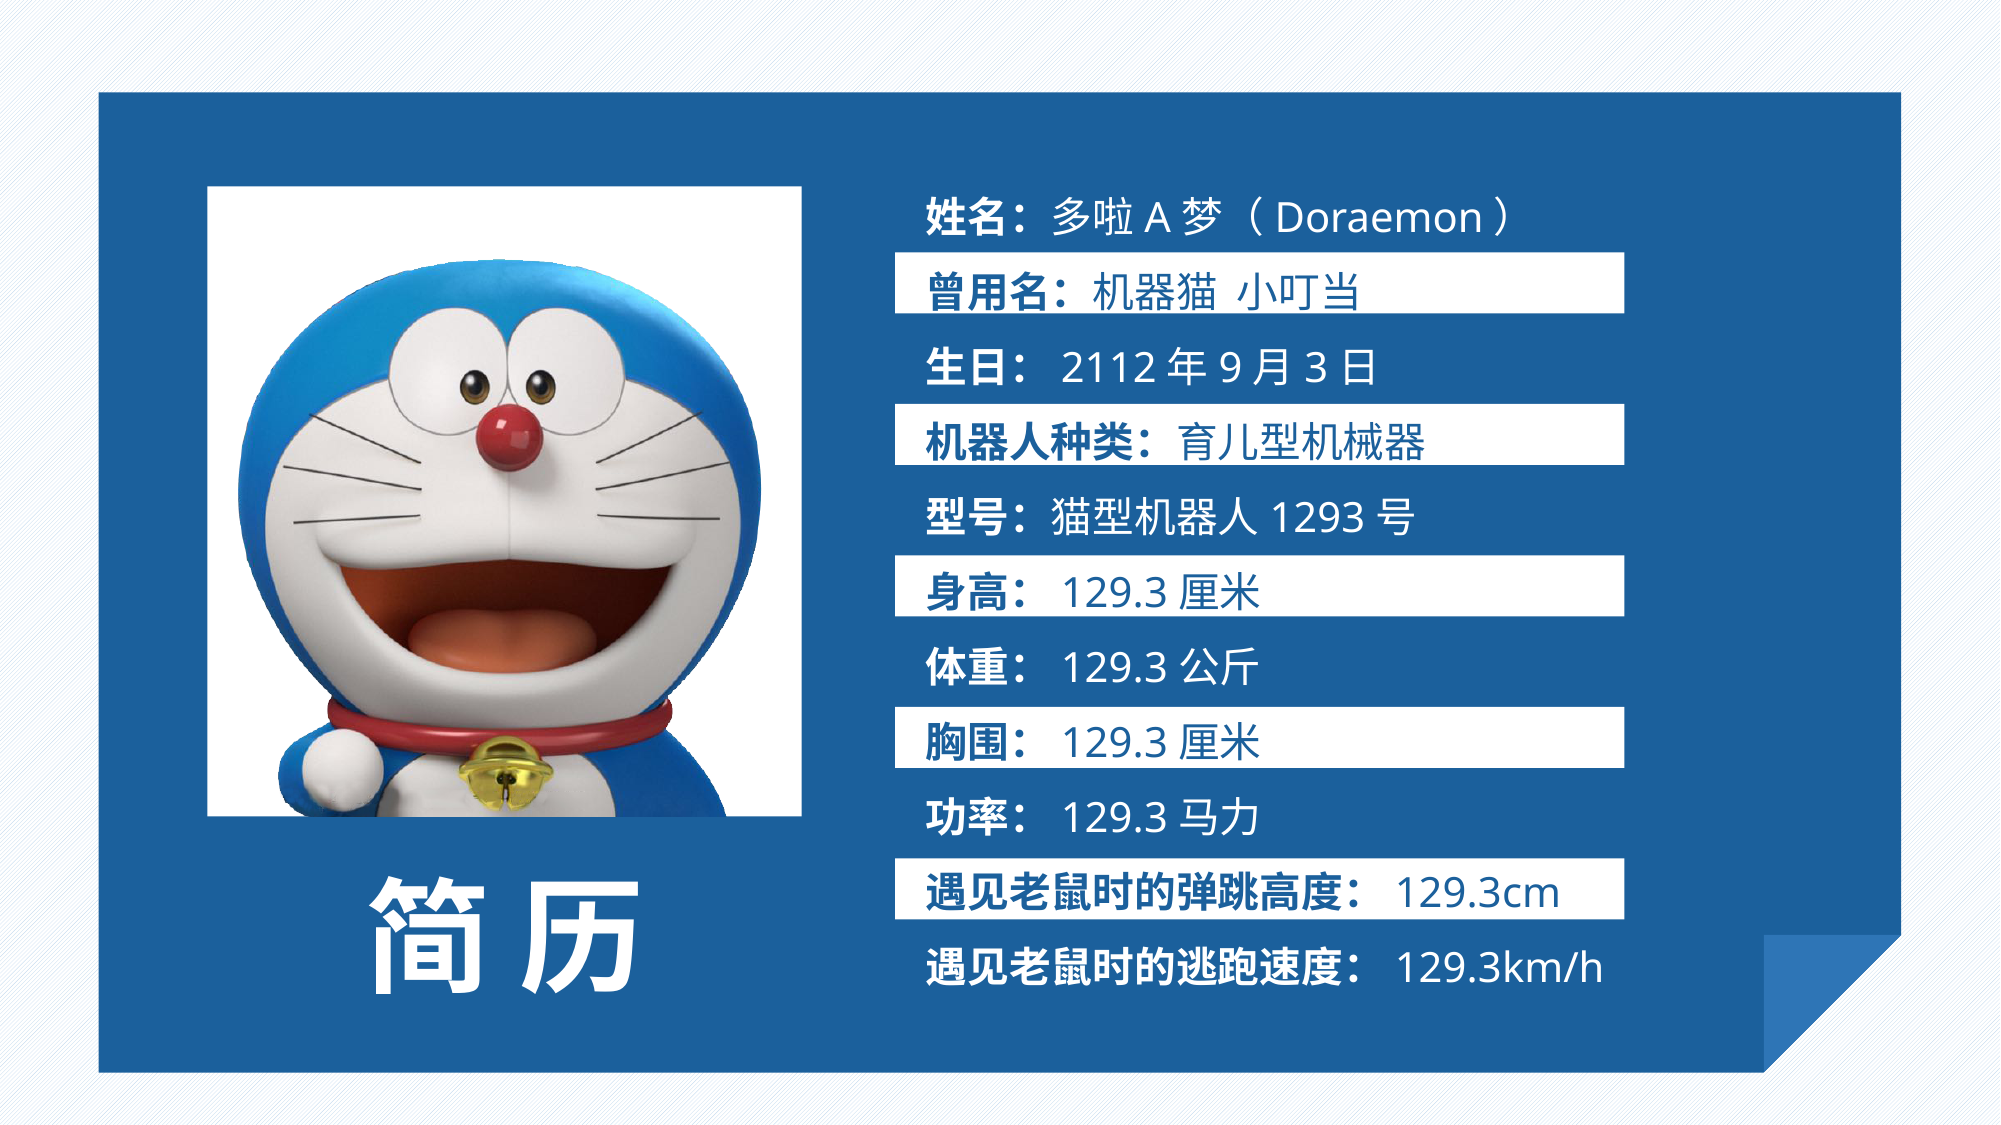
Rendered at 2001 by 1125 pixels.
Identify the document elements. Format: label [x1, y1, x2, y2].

text_box [98, 92, 1902, 1073]
picture [223, 186, 767, 817]
text_box [895, 252, 1625, 920]
